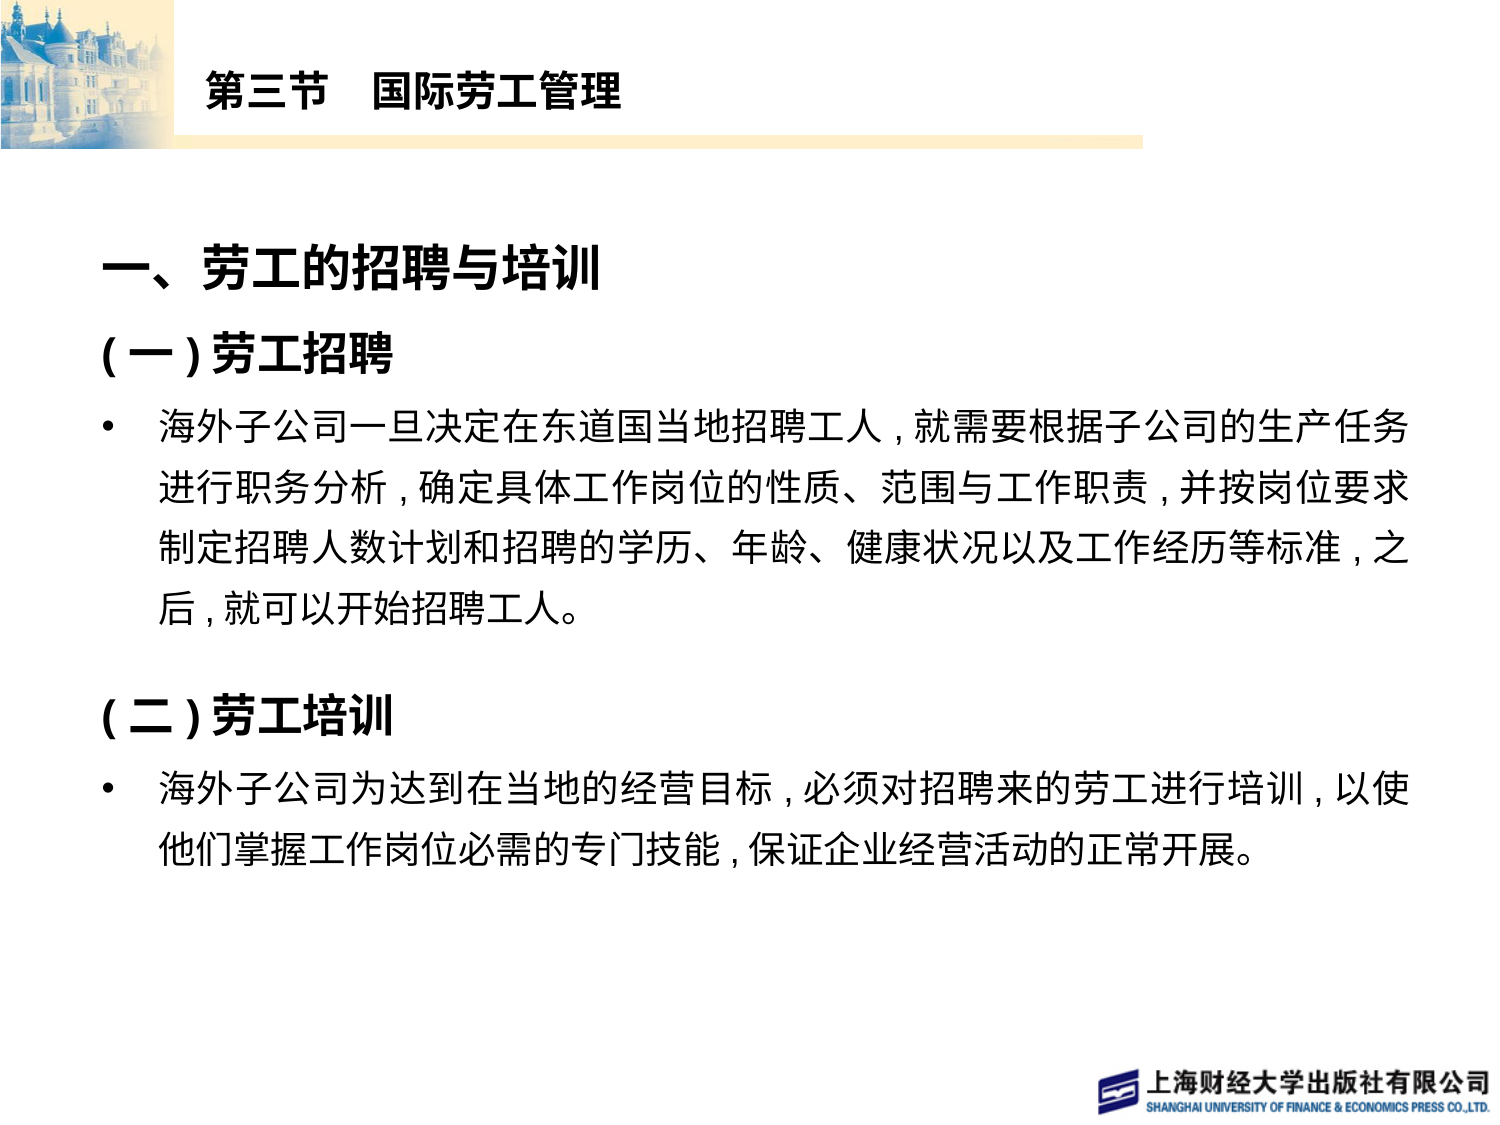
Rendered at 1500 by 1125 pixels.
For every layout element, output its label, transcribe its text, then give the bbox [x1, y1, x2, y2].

list 一、劳工的招聘与培训 (一)劳工招聘 海外子公司一旦决定在东道国当地招聘工人,就需要根据子公司的生产任务进行职务分析,确定具体工作岗位的性质、范围与工作职责,并按岗位要求制定招聘人数计划和招聘的学历、年龄、健康状况以及工作经历等标准,之后,就可以开始招聘工人。 (二)劳工培训 海外子公司为达到在当地的经营目标,必须对招聘来的劳工进行培训,以使他们掌握工作岗位必需的专门技能,保证企业经营活动的正常开展。 [86, 207, 1425, 1071]
title 第三节 国际劳工管理 [189, 36, 1262, 143]
picture [1097, 1065, 1494, 1120]
picture [0, 0, 1143, 149]
